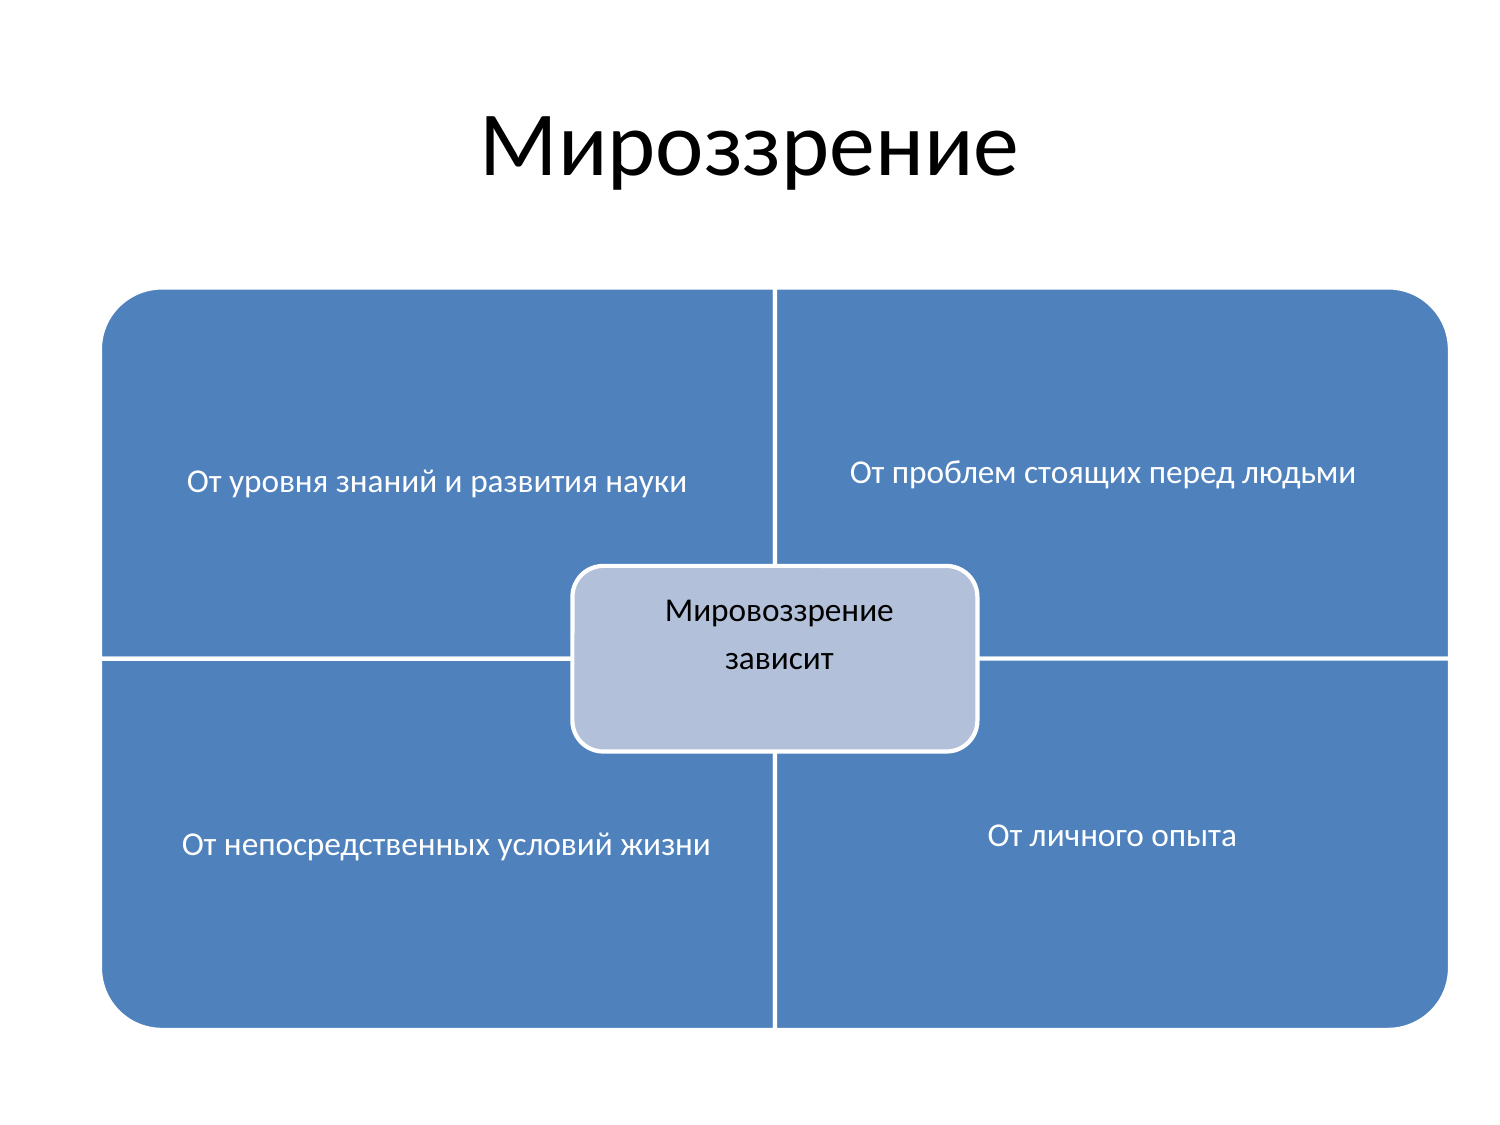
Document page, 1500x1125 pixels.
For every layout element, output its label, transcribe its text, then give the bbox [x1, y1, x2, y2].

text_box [99, 287, 1451, 1031]
title Мироззрение [75, 45, 1425, 233]
